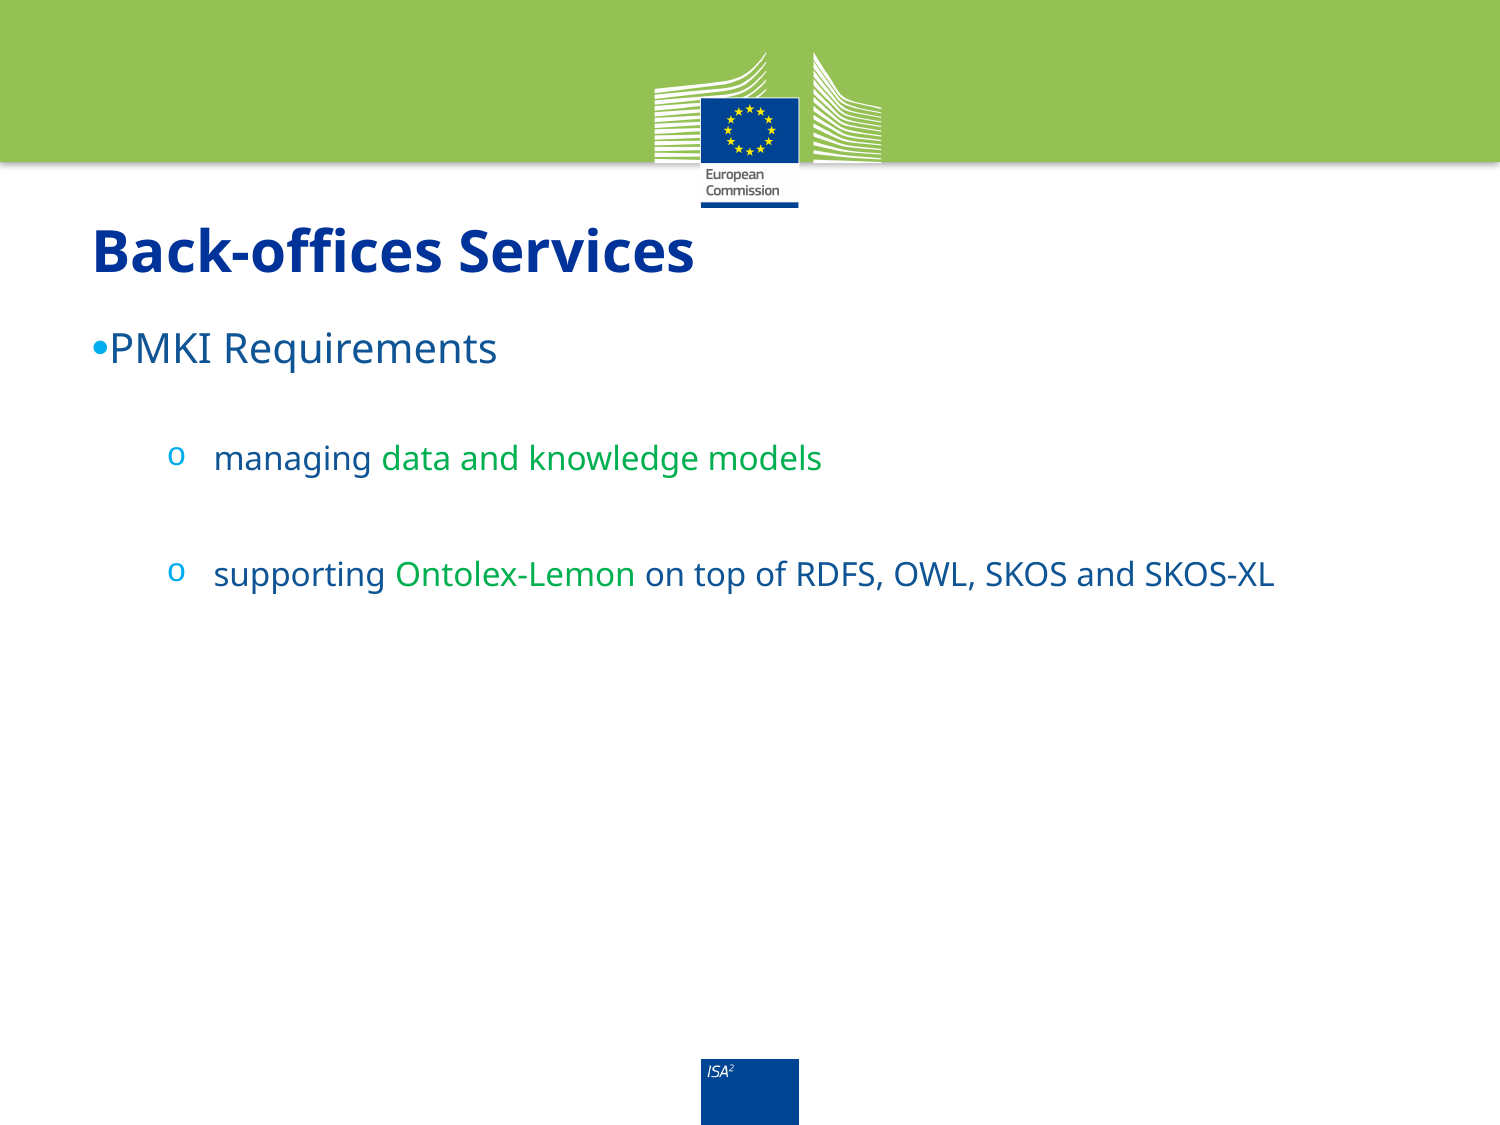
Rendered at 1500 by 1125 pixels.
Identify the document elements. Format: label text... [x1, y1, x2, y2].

title Back-offices Services [76, 172, 1427, 314]
list PMKI Requirements managing data and knowledge models supporting Ontolex-Lemon on top of RDFS, OWL, SKOS and SKOS-XL [76, 314, 1427, 1036]
picture [701, 1059, 799, 1125]
picture [607, 7, 892, 172]
